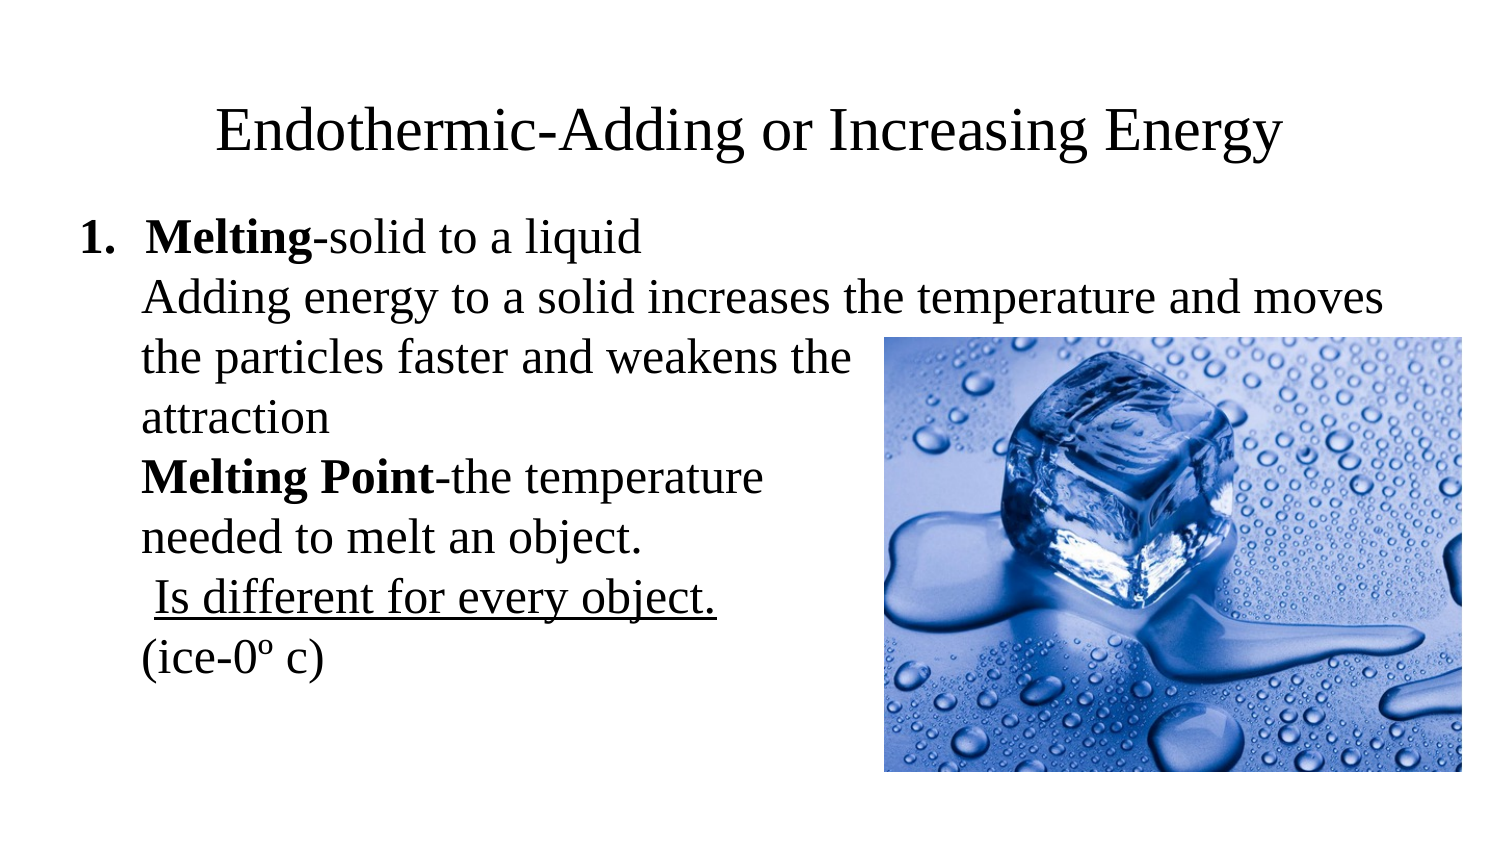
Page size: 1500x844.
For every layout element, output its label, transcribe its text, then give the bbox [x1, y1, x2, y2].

picture [884, 337, 1463, 772]
title Endothermic-Adding or Increasing Energy [51, 72, 1449, 167]
list Melting-solid to a liquid Adding energy to a solid increases the temperature and moves the particles faster and weakens the attraction Melting Point-the temperature needed to melt an object. Is different for every object. (ice-0º c) [51, 189, 1449, 750]
